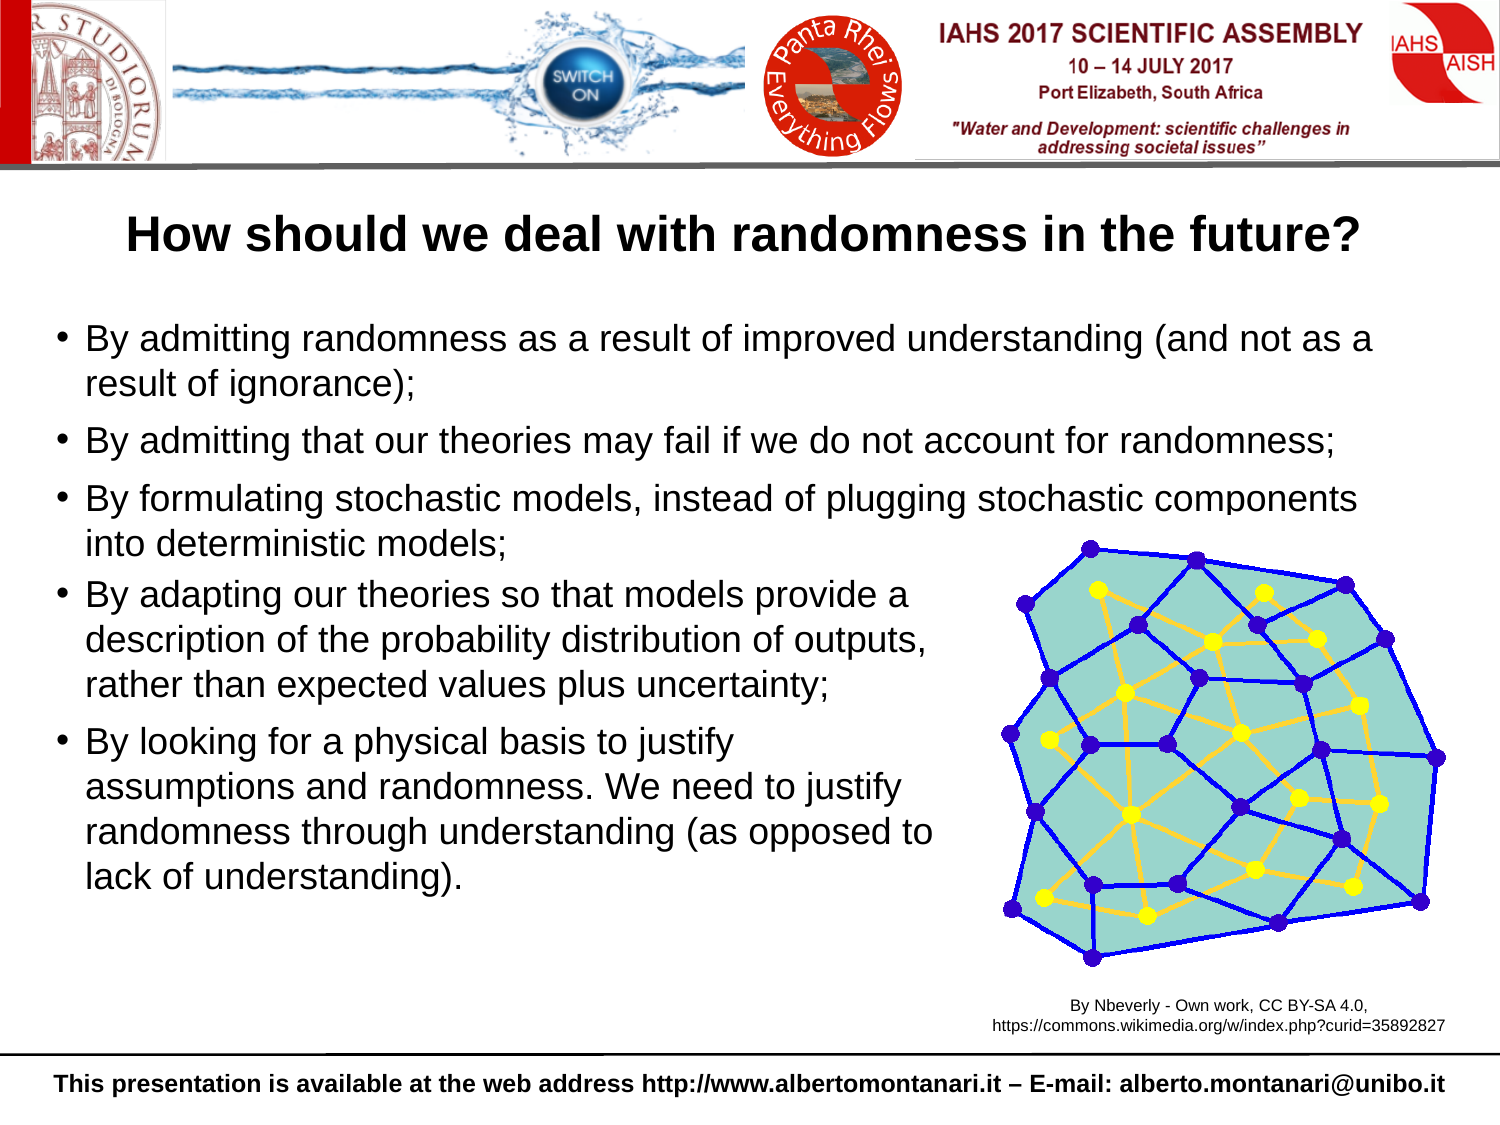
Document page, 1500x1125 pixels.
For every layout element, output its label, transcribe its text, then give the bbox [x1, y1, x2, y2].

picture [31, 0, 167, 161]
picture [985, 514, 1460, 989]
picture [172, 2, 745, 161]
text_box By Nbeverly - Own work, CC BY-SA 4.0, https://commons.wikimedia.org/w/index.php?curid=35892827 [962, 987, 1477, 1043]
text_box How should we deal with randomness in the future? [41, 193, 1447, 269]
text_box By adapting our theories so that models provide a description of the probability distribution of outputs, rather than expected values plus uncertainty; By looking for a physical basis to justify assumptions and randomness. We need to justify randomness through understanding (as opposed to lack of understanding). [41, 562, 951, 905]
picture [750, 0, 1500, 188]
text_box By admitting randomness as a result of improved understanding (and not as a result of ignorance); By admitting that our theories may fail if we do not account for randomness; By formulating stochastic models, instead of plugging stochastic components into deterministic models; [41, 306, 1424, 572]
